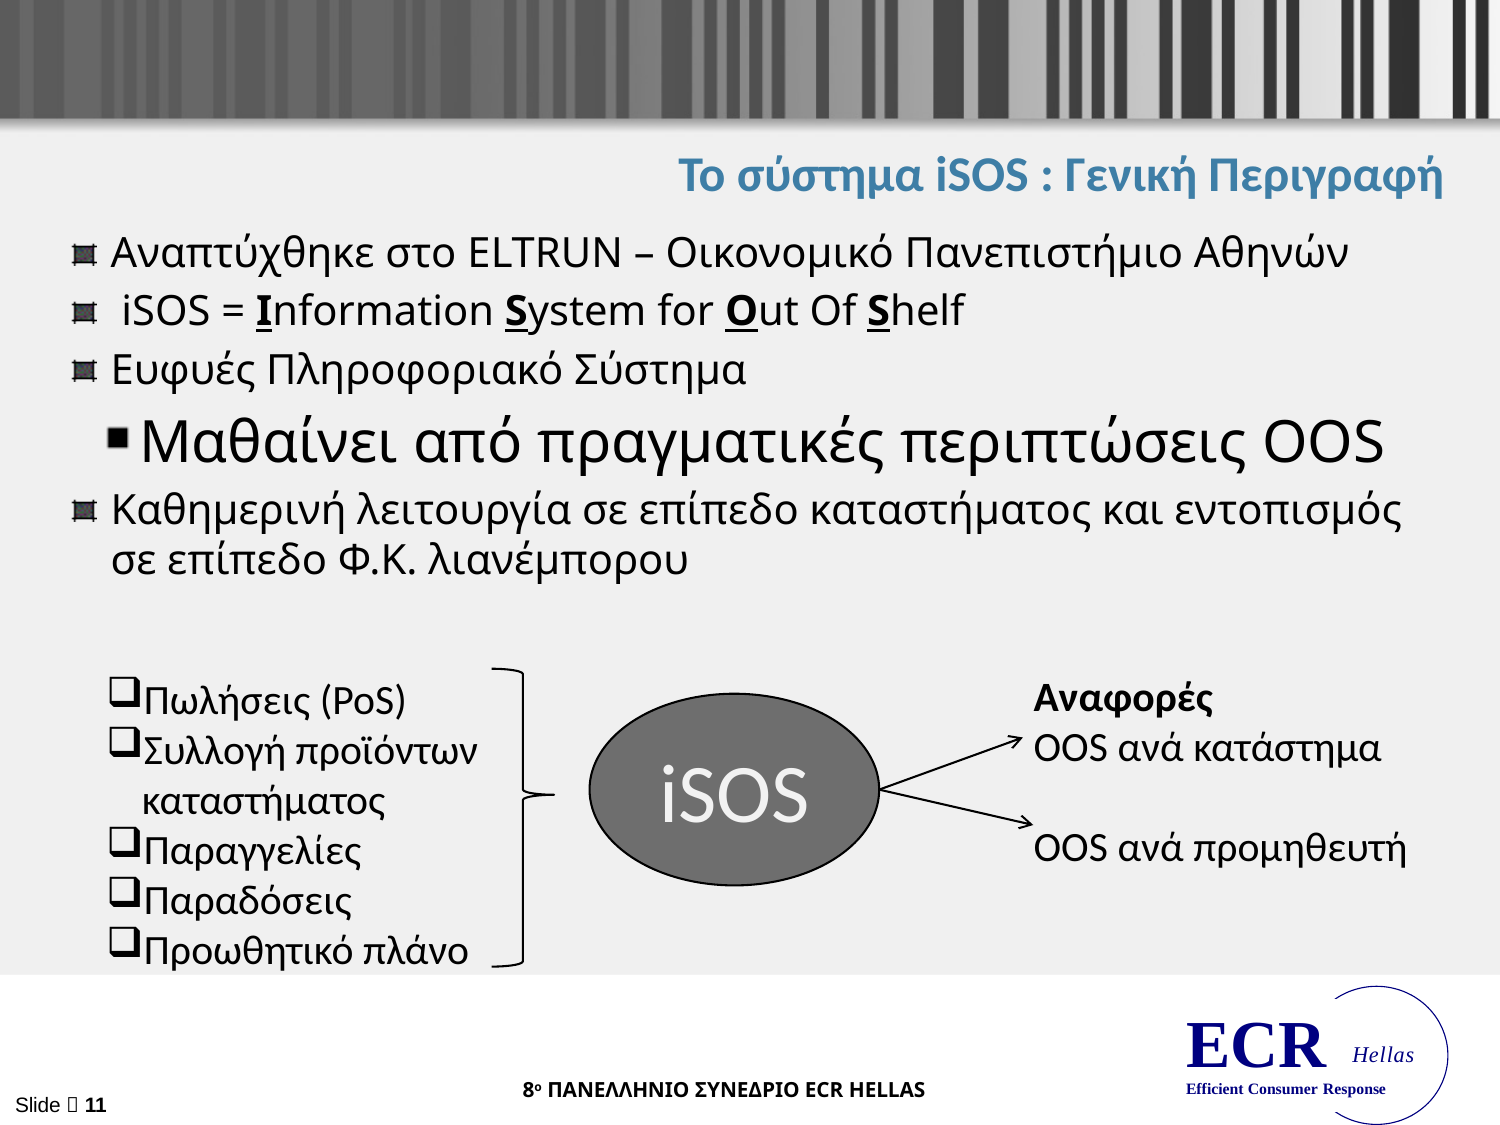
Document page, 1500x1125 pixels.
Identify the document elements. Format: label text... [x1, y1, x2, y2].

list Αναπτύχθηκε στο ELTRUN – Οικονομικό Πανεπιστήμιο Αθηνών iSOS = Information System for Out Of Shelf Ευφυές Πληροφοριακό Σύστημα Μαθαίνει από πραγματικές περιπτώσεις OOS Καθημερινή λειτουργία σε επίπεδο καταστήματος και εντοπισμός σε επίπεδο Φ.Κ. λιανέμπορου [66, 217, 1445, 897]
text_box Πωλήσεις (PoS) Συλλογή προϊόντων καταστήματος Παραγγελίες Παραδόσεις Προωθητικό πλάνο [91, 665, 586, 1030]
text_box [878, 789, 1034, 826]
footer Slide  11 [0, 1084, 176, 1125]
picture [0, 0, 1500, 1125]
text_box [491, 668, 555, 967]
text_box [878, 737, 1024, 788]
title To σύστημα iSOS : Γενική Περιγραφή [65, 138, 1445, 238]
text_box iSOS [589, 693, 873, 886]
text_box Αναφορές OOS ανά κατάστημα OOS ανά προμηθευτή [1018, 662, 1423, 978]
